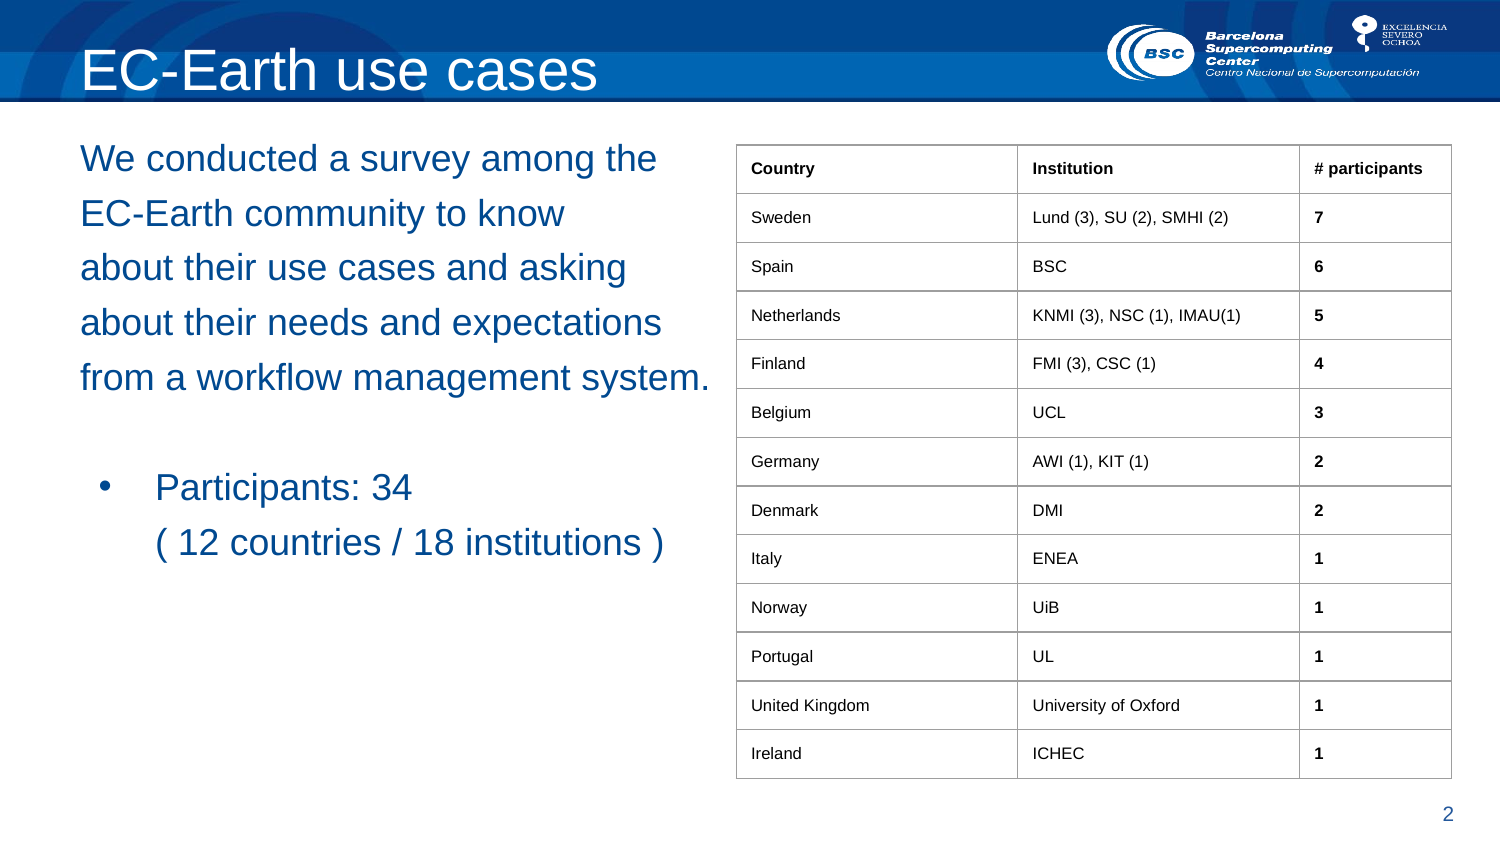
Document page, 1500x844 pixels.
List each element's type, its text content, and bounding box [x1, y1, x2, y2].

table_cell KNMI (3), NSC (1), IMAU(1) [1018, 292, 1299, 339]
table_cell UiB [1018, 584, 1299, 631]
table_cell Portugal [737, 633, 1017, 680]
table_cell 1 [1300, 584, 1451, 631]
table_cell 6 [1300, 243, 1451, 290]
table_cell 1 [1300, 633, 1451, 680]
table_cell Norway [737, 584, 1017, 631]
table_cell 1 [1300, 682, 1451, 729]
table_cell 3 [1300, 389, 1451, 437]
table_cell Belgium [737, 389, 1017, 437]
table_cell FMI (3), CSC (1) [1018, 340, 1299, 388]
table_cell UCL [1018, 389, 1299, 437]
table_cell Finland [737, 340, 1017, 388]
table_cell 2 [1300, 487, 1451, 534]
table_cell DMI [1018, 487, 1299, 534]
table_cell Lund (3), SU (2), SMHI (2) [1018, 194, 1299, 242]
list We conducted a survey among the EC-Earth community to know about their use cases and asking about their needs and expectations from a workflow management system. Participants: 34 ( 12 countries / 18 institutions ) [64, 118, 1432, 782]
table_cell ICHEC [1018, 730, 1299, 778]
title EC-Earth use cases [65, 17, 1081, 102]
table_cell Germany [737, 438, 1017, 485]
table_cell United Kingdom [737, 682, 1017, 729]
picture [0, 0, 1500, 102]
table_header Country [737, 146, 1017, 193]
table_cell Netherlands [737, 292, 1017, 339]
table_cell AWI (1), KIT (1) [1018, 438, 1299, 485]
table_cell 7 [1300, 194, 1451, 242]
table_cell UL [1018, 633, 1299, 680]
table_cell 5 [1300, 292, 1451, 339]
table_cell ENEA [1018, 535, 1299, 583]
table_cell 4 [1300, 340, 1451, 388]
table_cell 2 [1300, 438, 1451, 485]
table_cell Denmark [737, 487, 1017, 534]
table_cell 1 [1300, 730, 1451, 778]
table_cell University of Oxford [1018, 682, 1299, 729]
table_header Institution [1018, 146, 1299, 193]
table_header # participants [1300, 146, 1451, 193]
table_cell Ireland [737, 730, 1017, 778]
table_cell BSC [1018, 243, 1299, 290]
table_cell Spain [737, 243, 1017, 290]
table_cell 1 [1300, 535, 1451, 583]
table_cell Italy [737, 535, 1017, 583]
table_cell Sweden [737, 194, 1017, 242]
